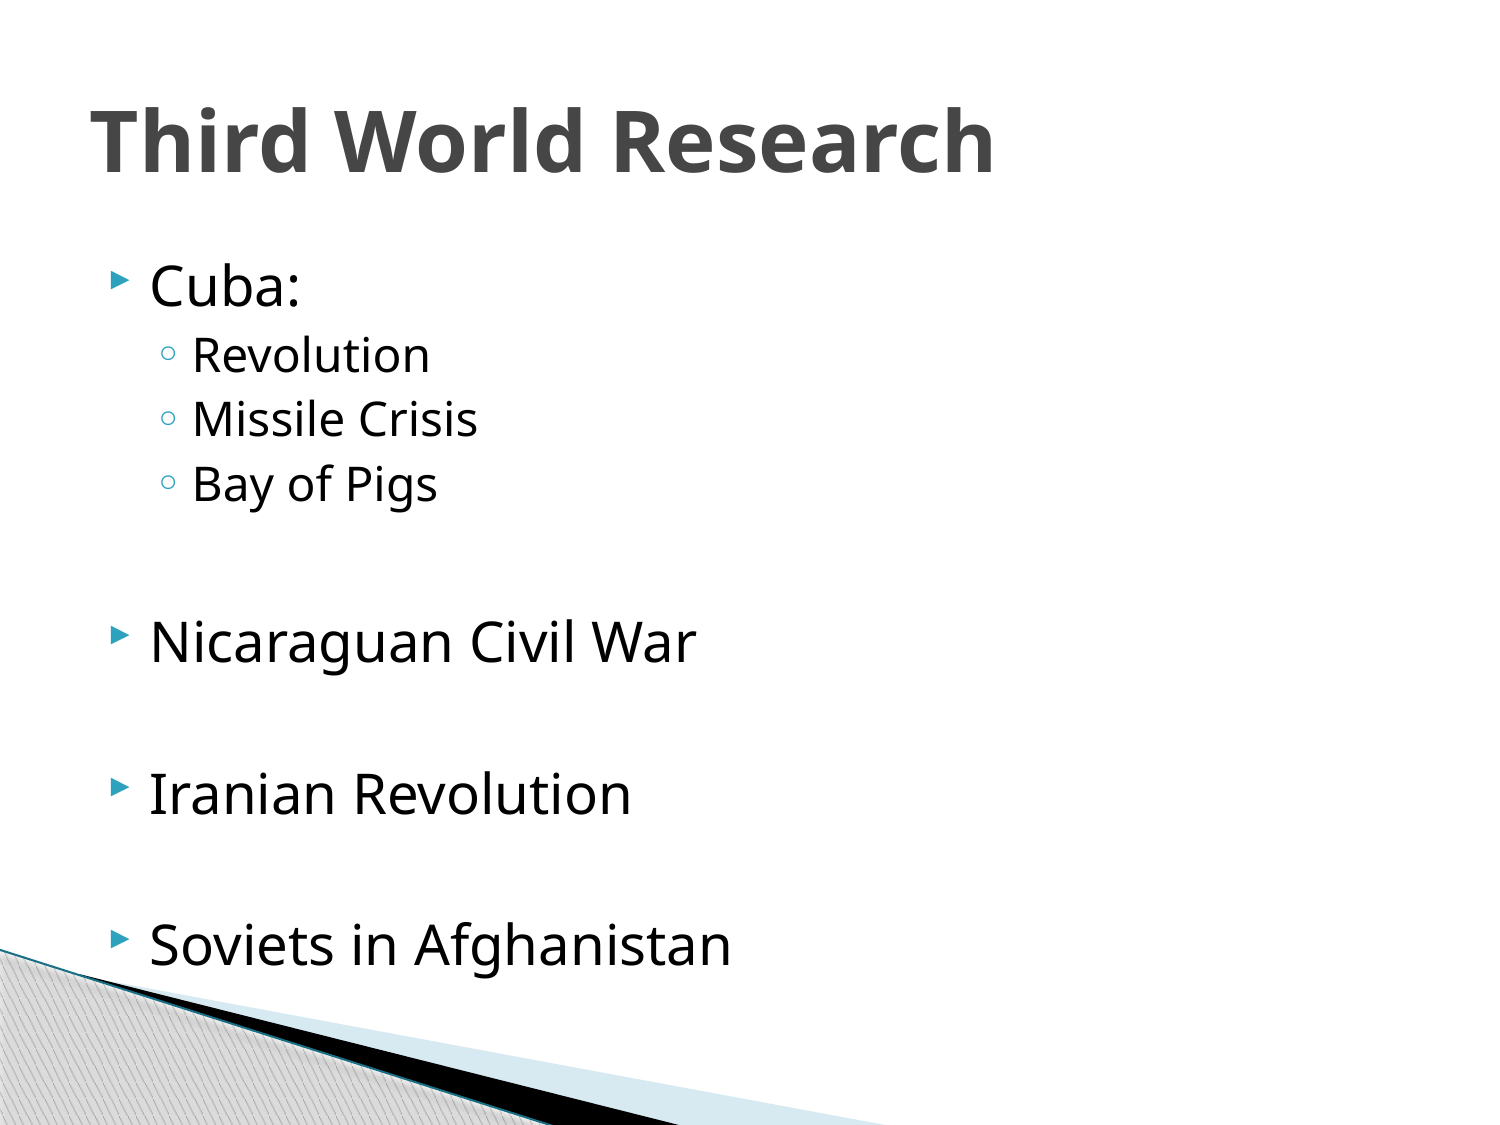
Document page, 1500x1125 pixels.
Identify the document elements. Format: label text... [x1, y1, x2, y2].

title Third World Research [75, 45, 1425, 233]
list Cuba: Revolution Missile Crisis Bay of Pigs Nicaraguan Civil War Iranian Revolution Soviets in Afghanistan [75, 243, 1425, 986]
